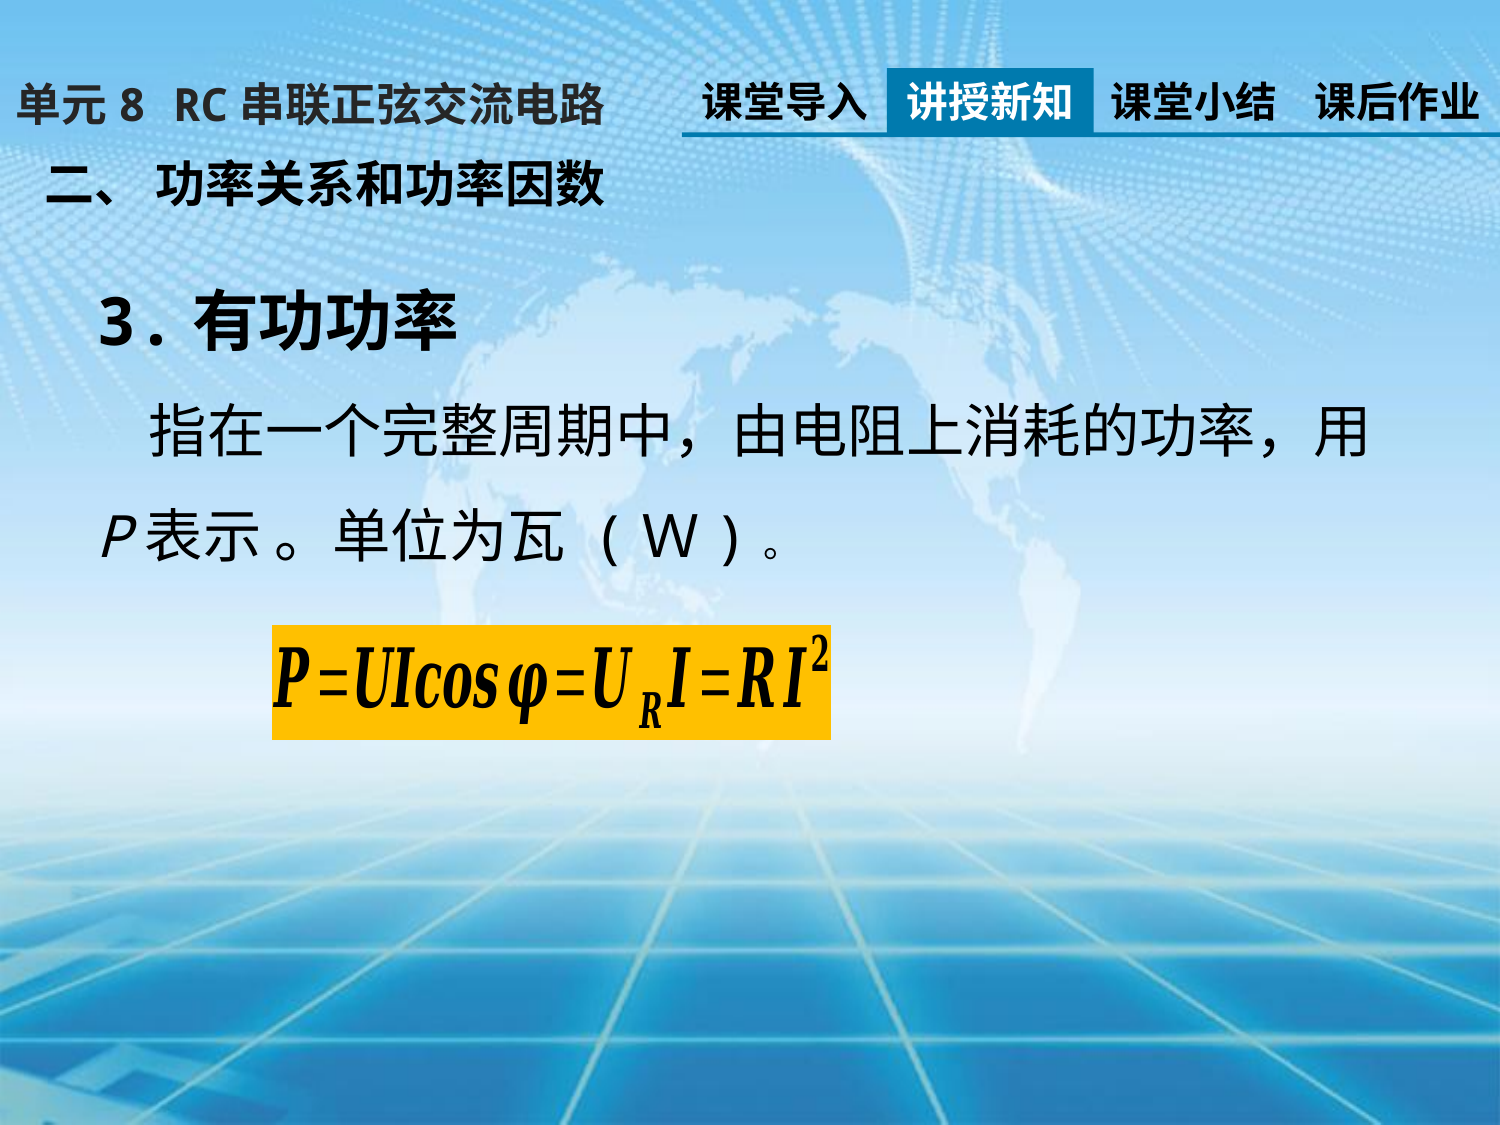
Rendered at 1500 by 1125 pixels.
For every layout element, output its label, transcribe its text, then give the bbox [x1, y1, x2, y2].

picture [0, 0, 1500, 1125]
text_box 二、 功率关系和功率因数 [1, 151, 649, 214]
text_box 3.有功功率 指在一个完整周期中，由电阻上消耗的功率，用P表示 。单位为瓦 (Ｗ)。 [81, 231, 1405, 577]
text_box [1, 67, 1500, 139]
